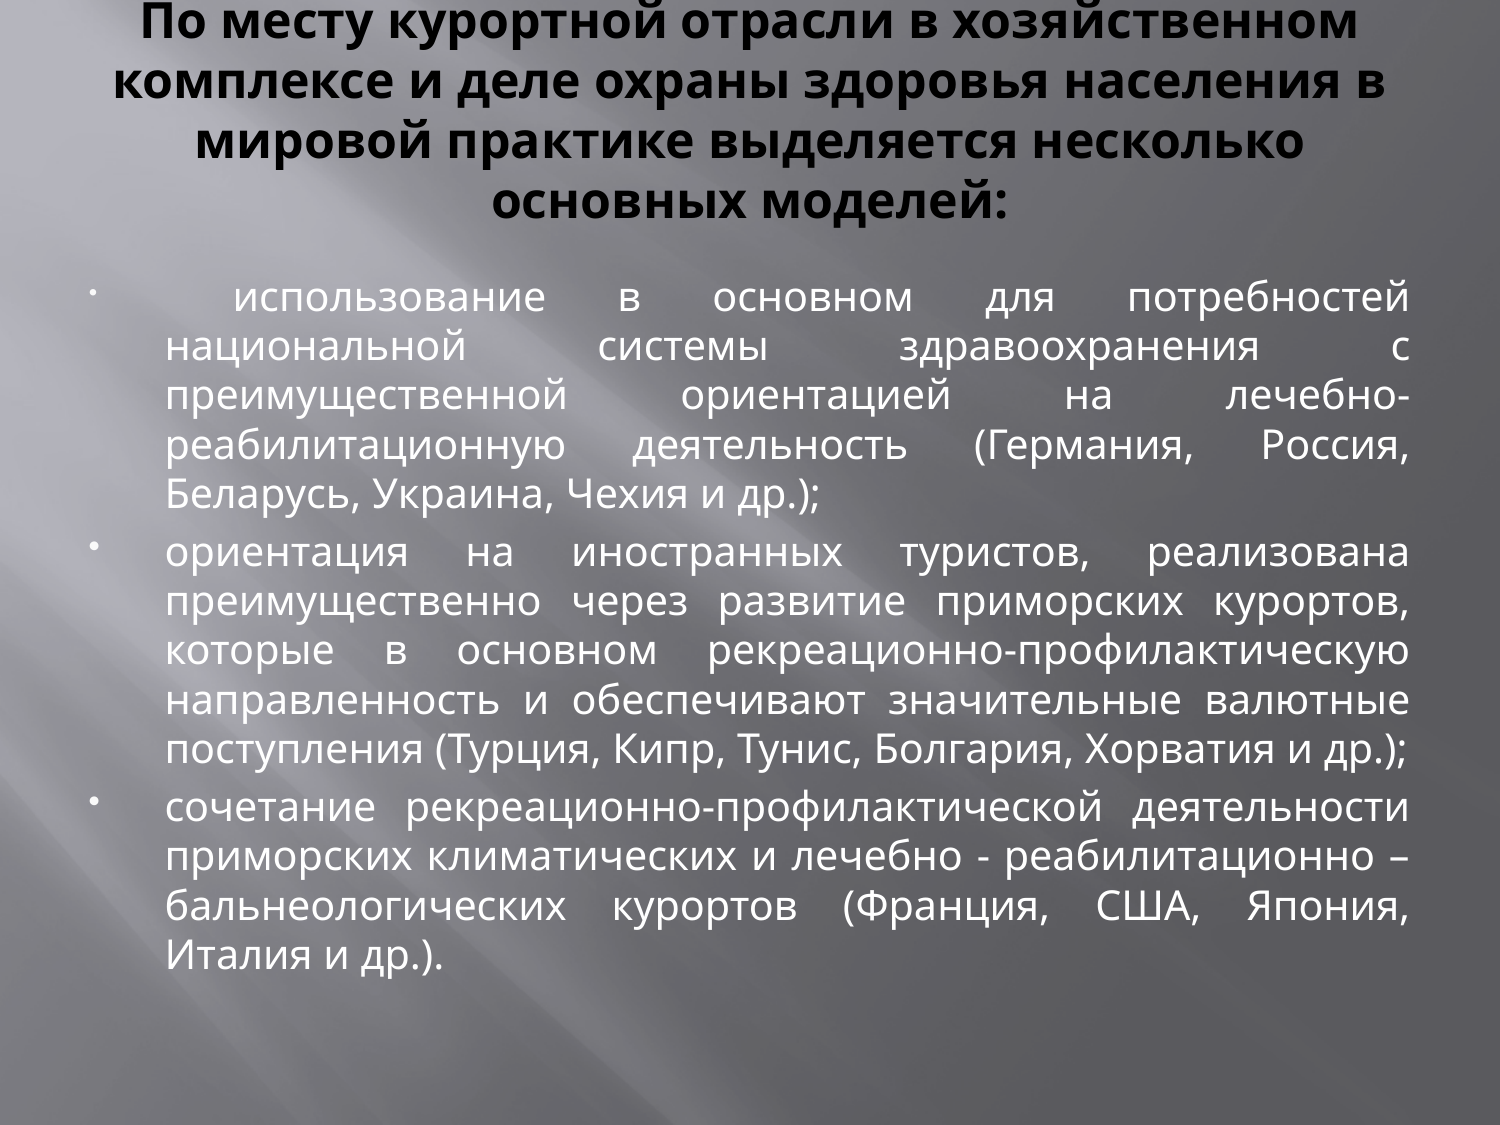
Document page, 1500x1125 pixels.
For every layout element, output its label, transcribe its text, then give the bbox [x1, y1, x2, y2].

list использование в основном для потребностей национальной системы здравоохранения с преимущественной ориентацией на лечебно-реабилитационную деятельность (Германия, Россия, Беларусь, Украина, Чехия и др.); ориентация на иностранных туристов, реализована преимущественно через развитие приморских курортов, которые в основном рекреационно-профилактическую направленность и обеспечивают значительные валютные поступления (Турция, Кипр, Тунис, Болгария, Хорватия и др.); сочетание рекреационно-профилактической деятельности приморских климатических и лечебно - реабилитационно – бальнеологических курортов (Франция, США, Япония, Италия и др.). [75, 262, 1425, 1035]
title По месту курортной отрасли в хозяйственном комплексе и деле охраны здоровья населения в мировой практике выделяется несколько основных моделей: [75, 45, 1425, 233]
